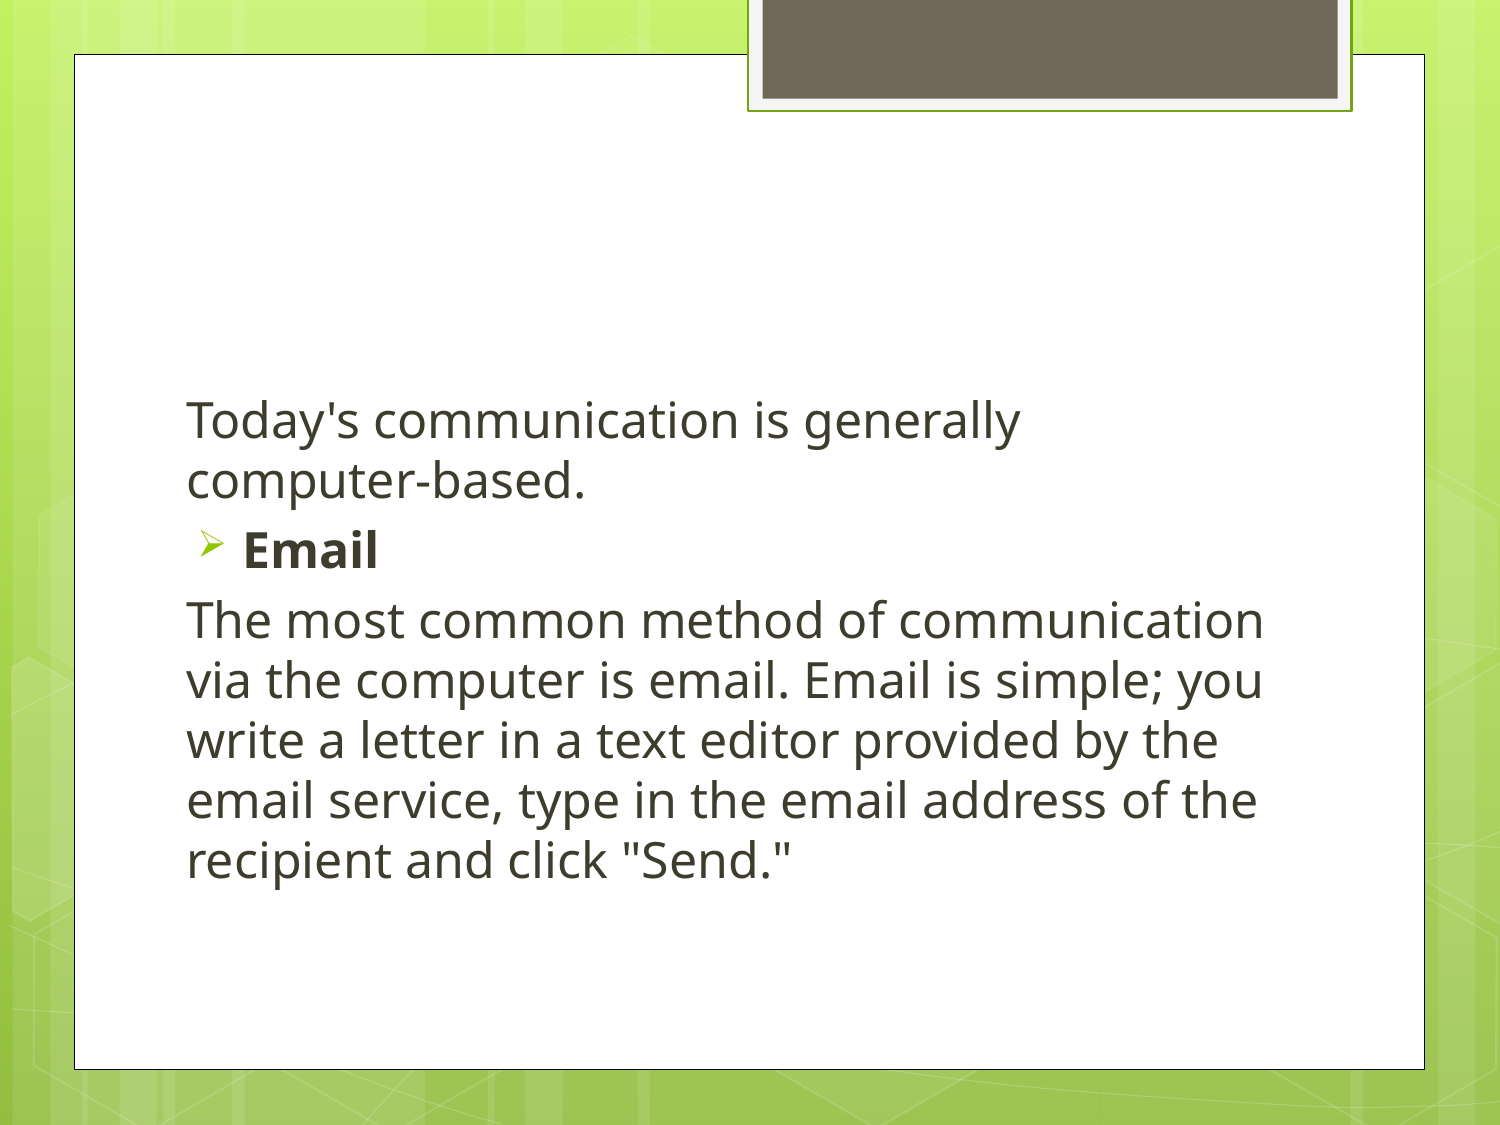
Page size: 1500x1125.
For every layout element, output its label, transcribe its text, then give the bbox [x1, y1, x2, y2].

list Today's communication is generally computer-based. Email The most common method of communication via the computer is email. Email is simple; you write a letter in a text editor provided by the email service, type in the email address of the recipient and click "Send." [171, 381, 1283, 957]
